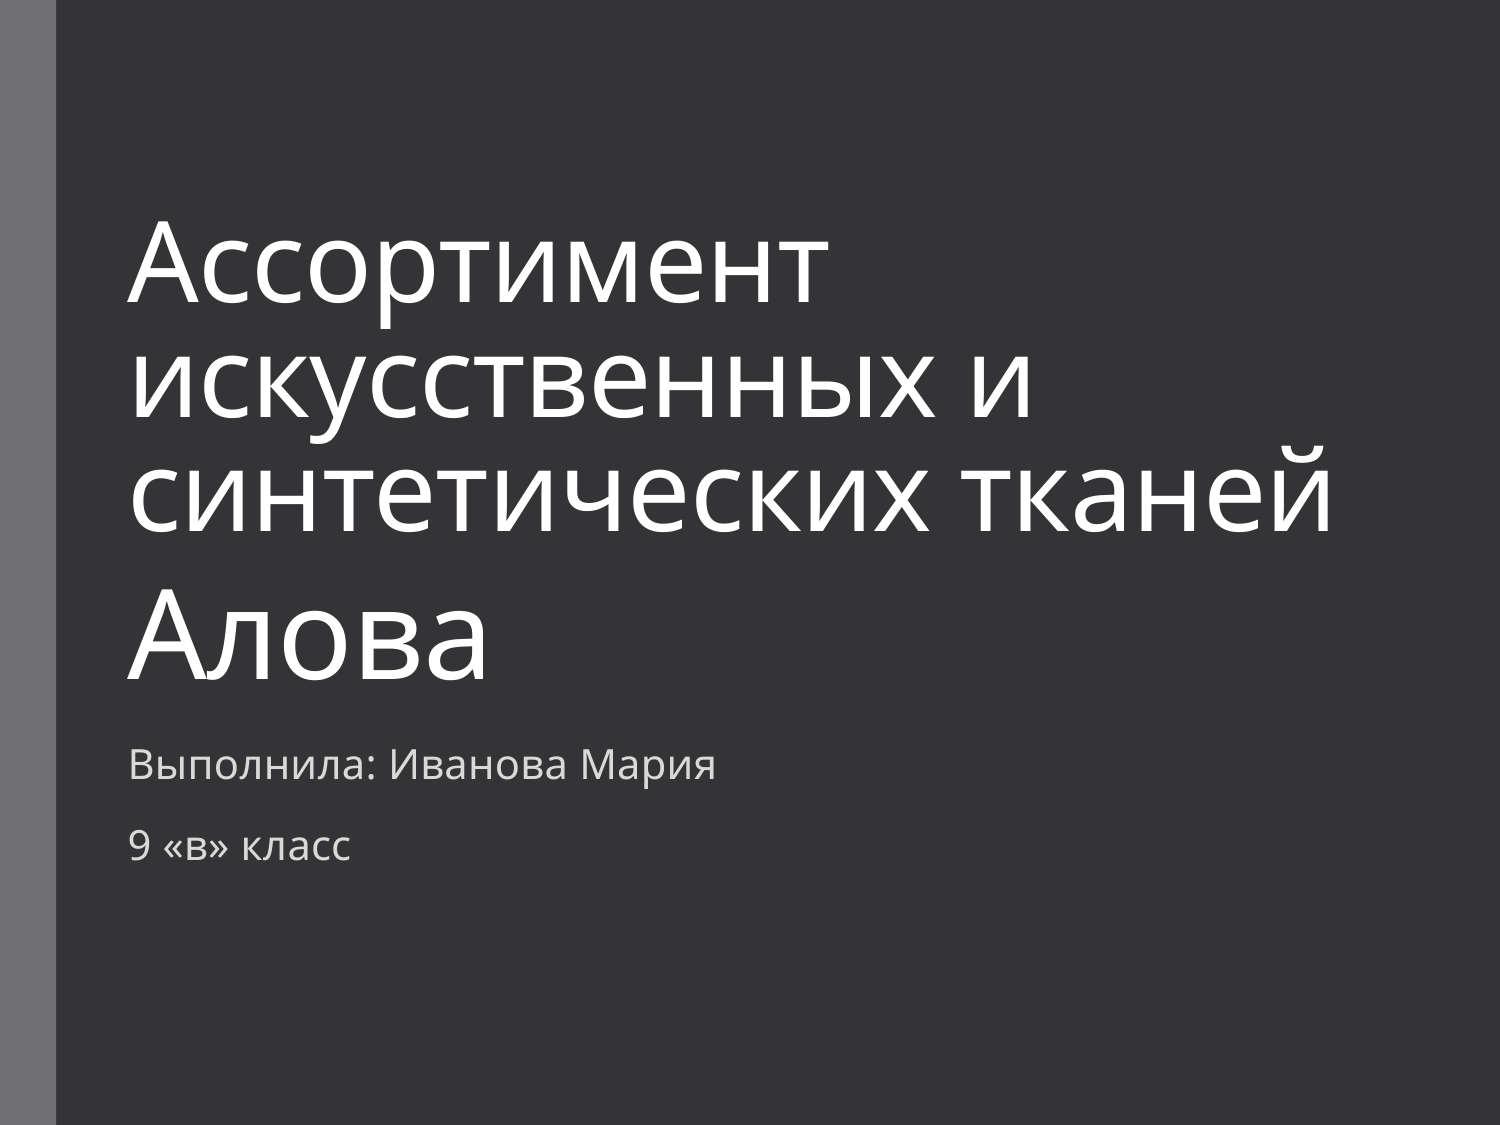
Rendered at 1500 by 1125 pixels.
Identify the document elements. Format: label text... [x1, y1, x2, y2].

title Ассортимент искусственных и синтетических тканей [112, 42, 1388, 563]
subtitle Алова Выполнила: Иванова Мария 9 «в» класс [112, 558, 1163, 1039]
